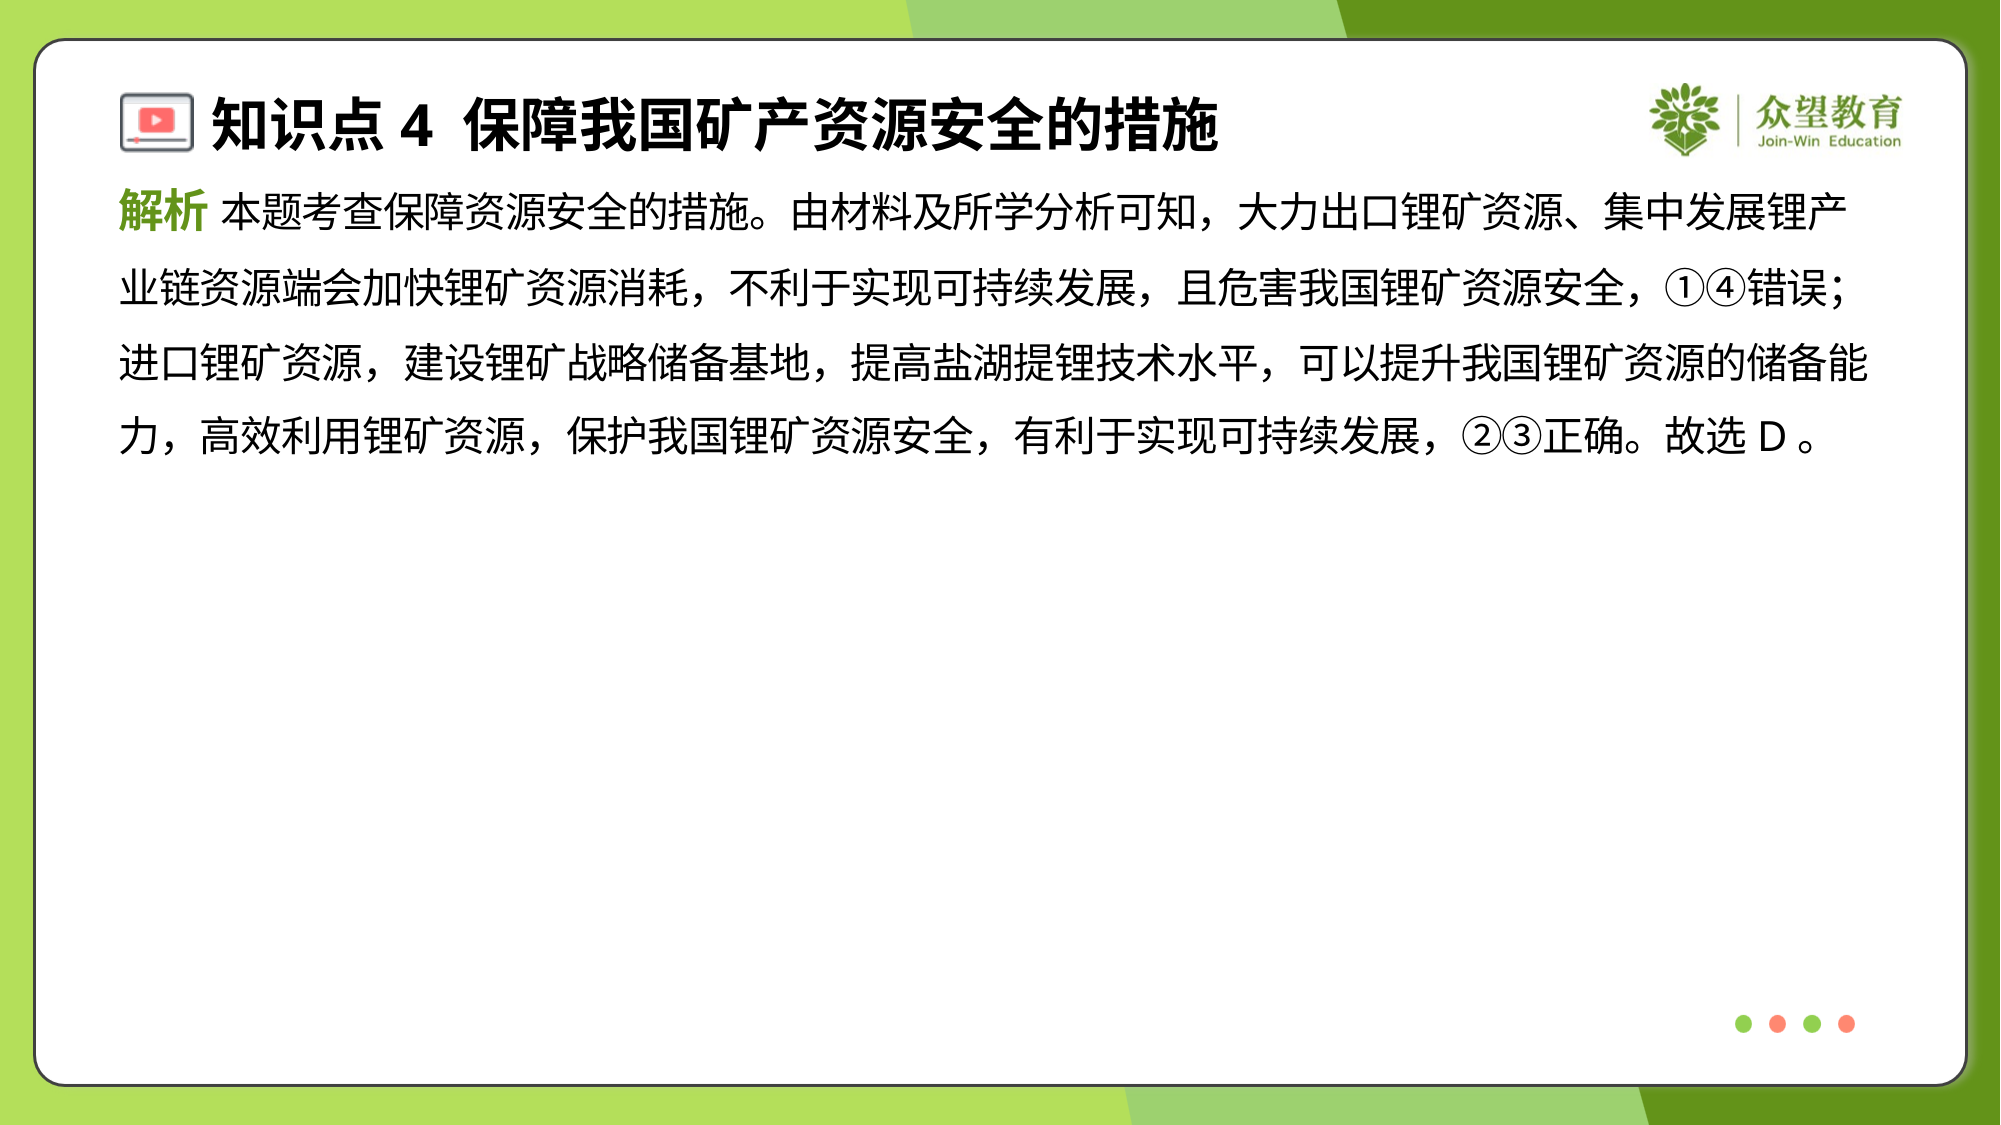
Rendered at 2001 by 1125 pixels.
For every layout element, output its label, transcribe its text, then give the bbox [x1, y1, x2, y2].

text_box 解析 本题考查保障资源安全的措施。由材料及所学分析可知，大力出口锂矿资源、集中发展锂产 业链资源端会加快锂矿资源消耗，不利于实现可持续发展，且危害我国锂矿资源安全，①④错误； 进口锂矿资源，建设锂矿战略储备基地，提高盐湖提锂技术水平，可以提升我国锂矿资源的储备能 力，高效利用锂矿资源，保护我国锂矿资源安全，有利于实现可持续发展，②③正确。故选D。 [118, 159, 1883, 452]
picture [0, 0, 2000, 1125]
